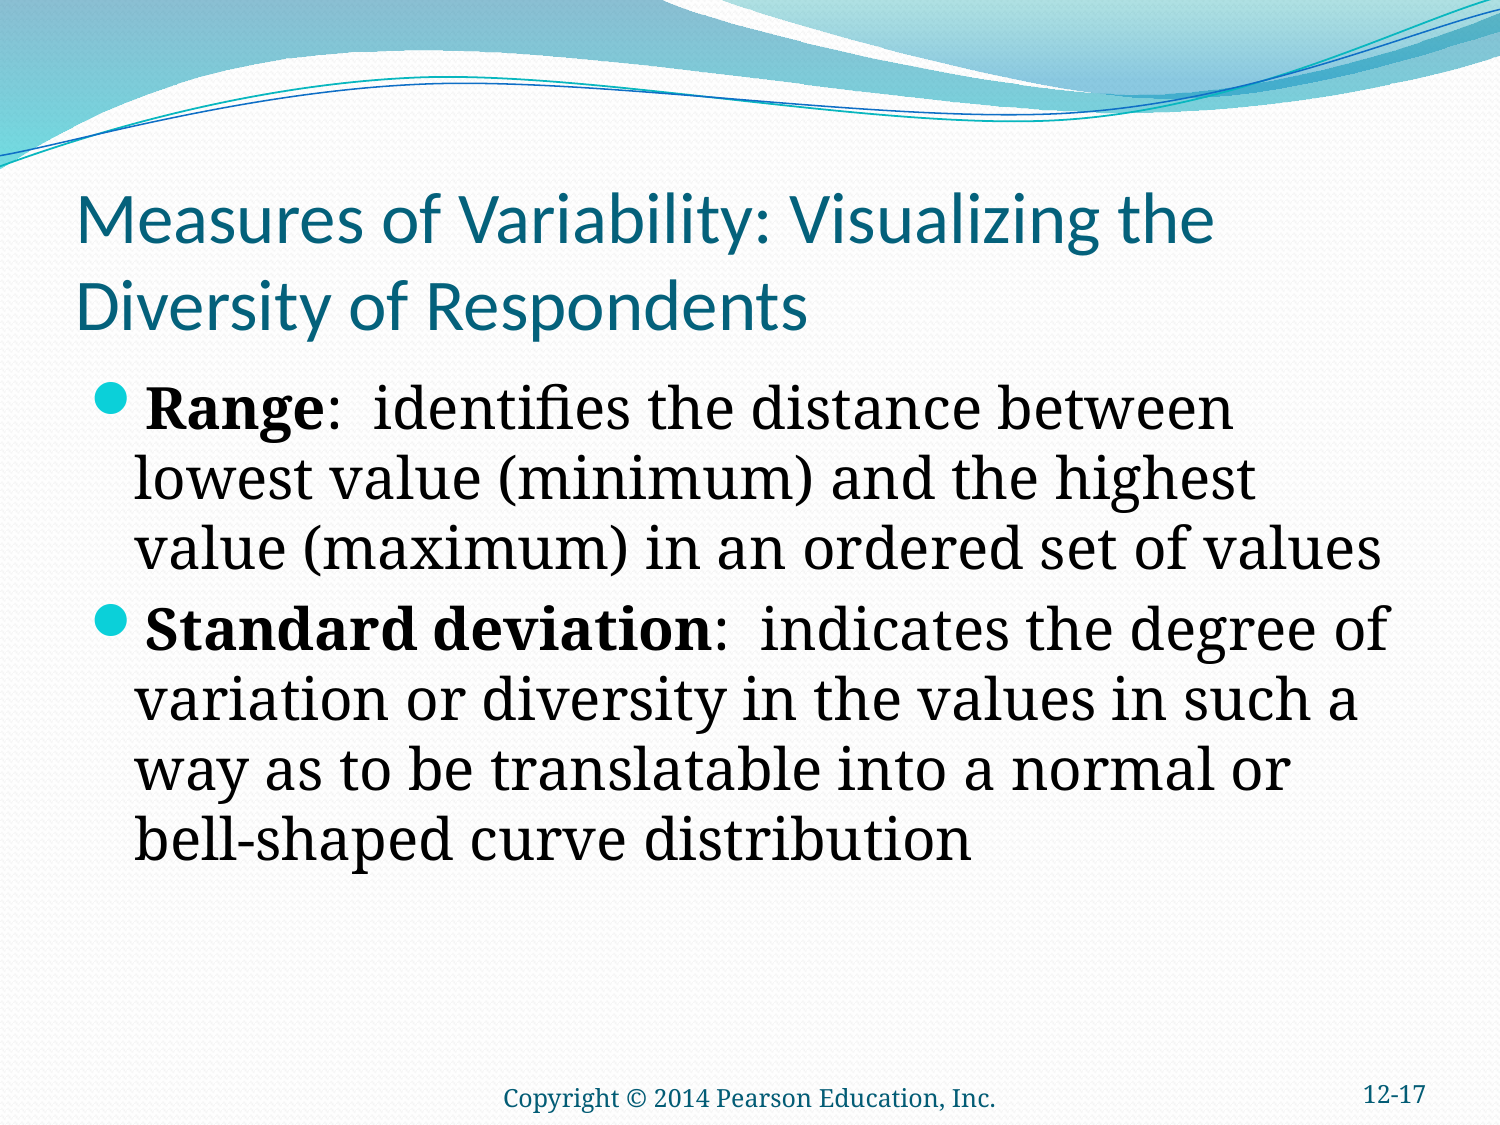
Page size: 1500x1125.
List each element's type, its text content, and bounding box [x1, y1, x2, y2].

title Measures of Variability: Visualizing the Diversity of Respondents [74, 157, 1426, 346]
list Range: identifies the distance between lowest value (minimum) and the highest value (maximum) in an ordered set of values Standard deviation: indicates the degree of variation or diversity in the values in such a way as to be translatable into a normal or bell-shaped curve distribution [74, 363, 1426, 987]
